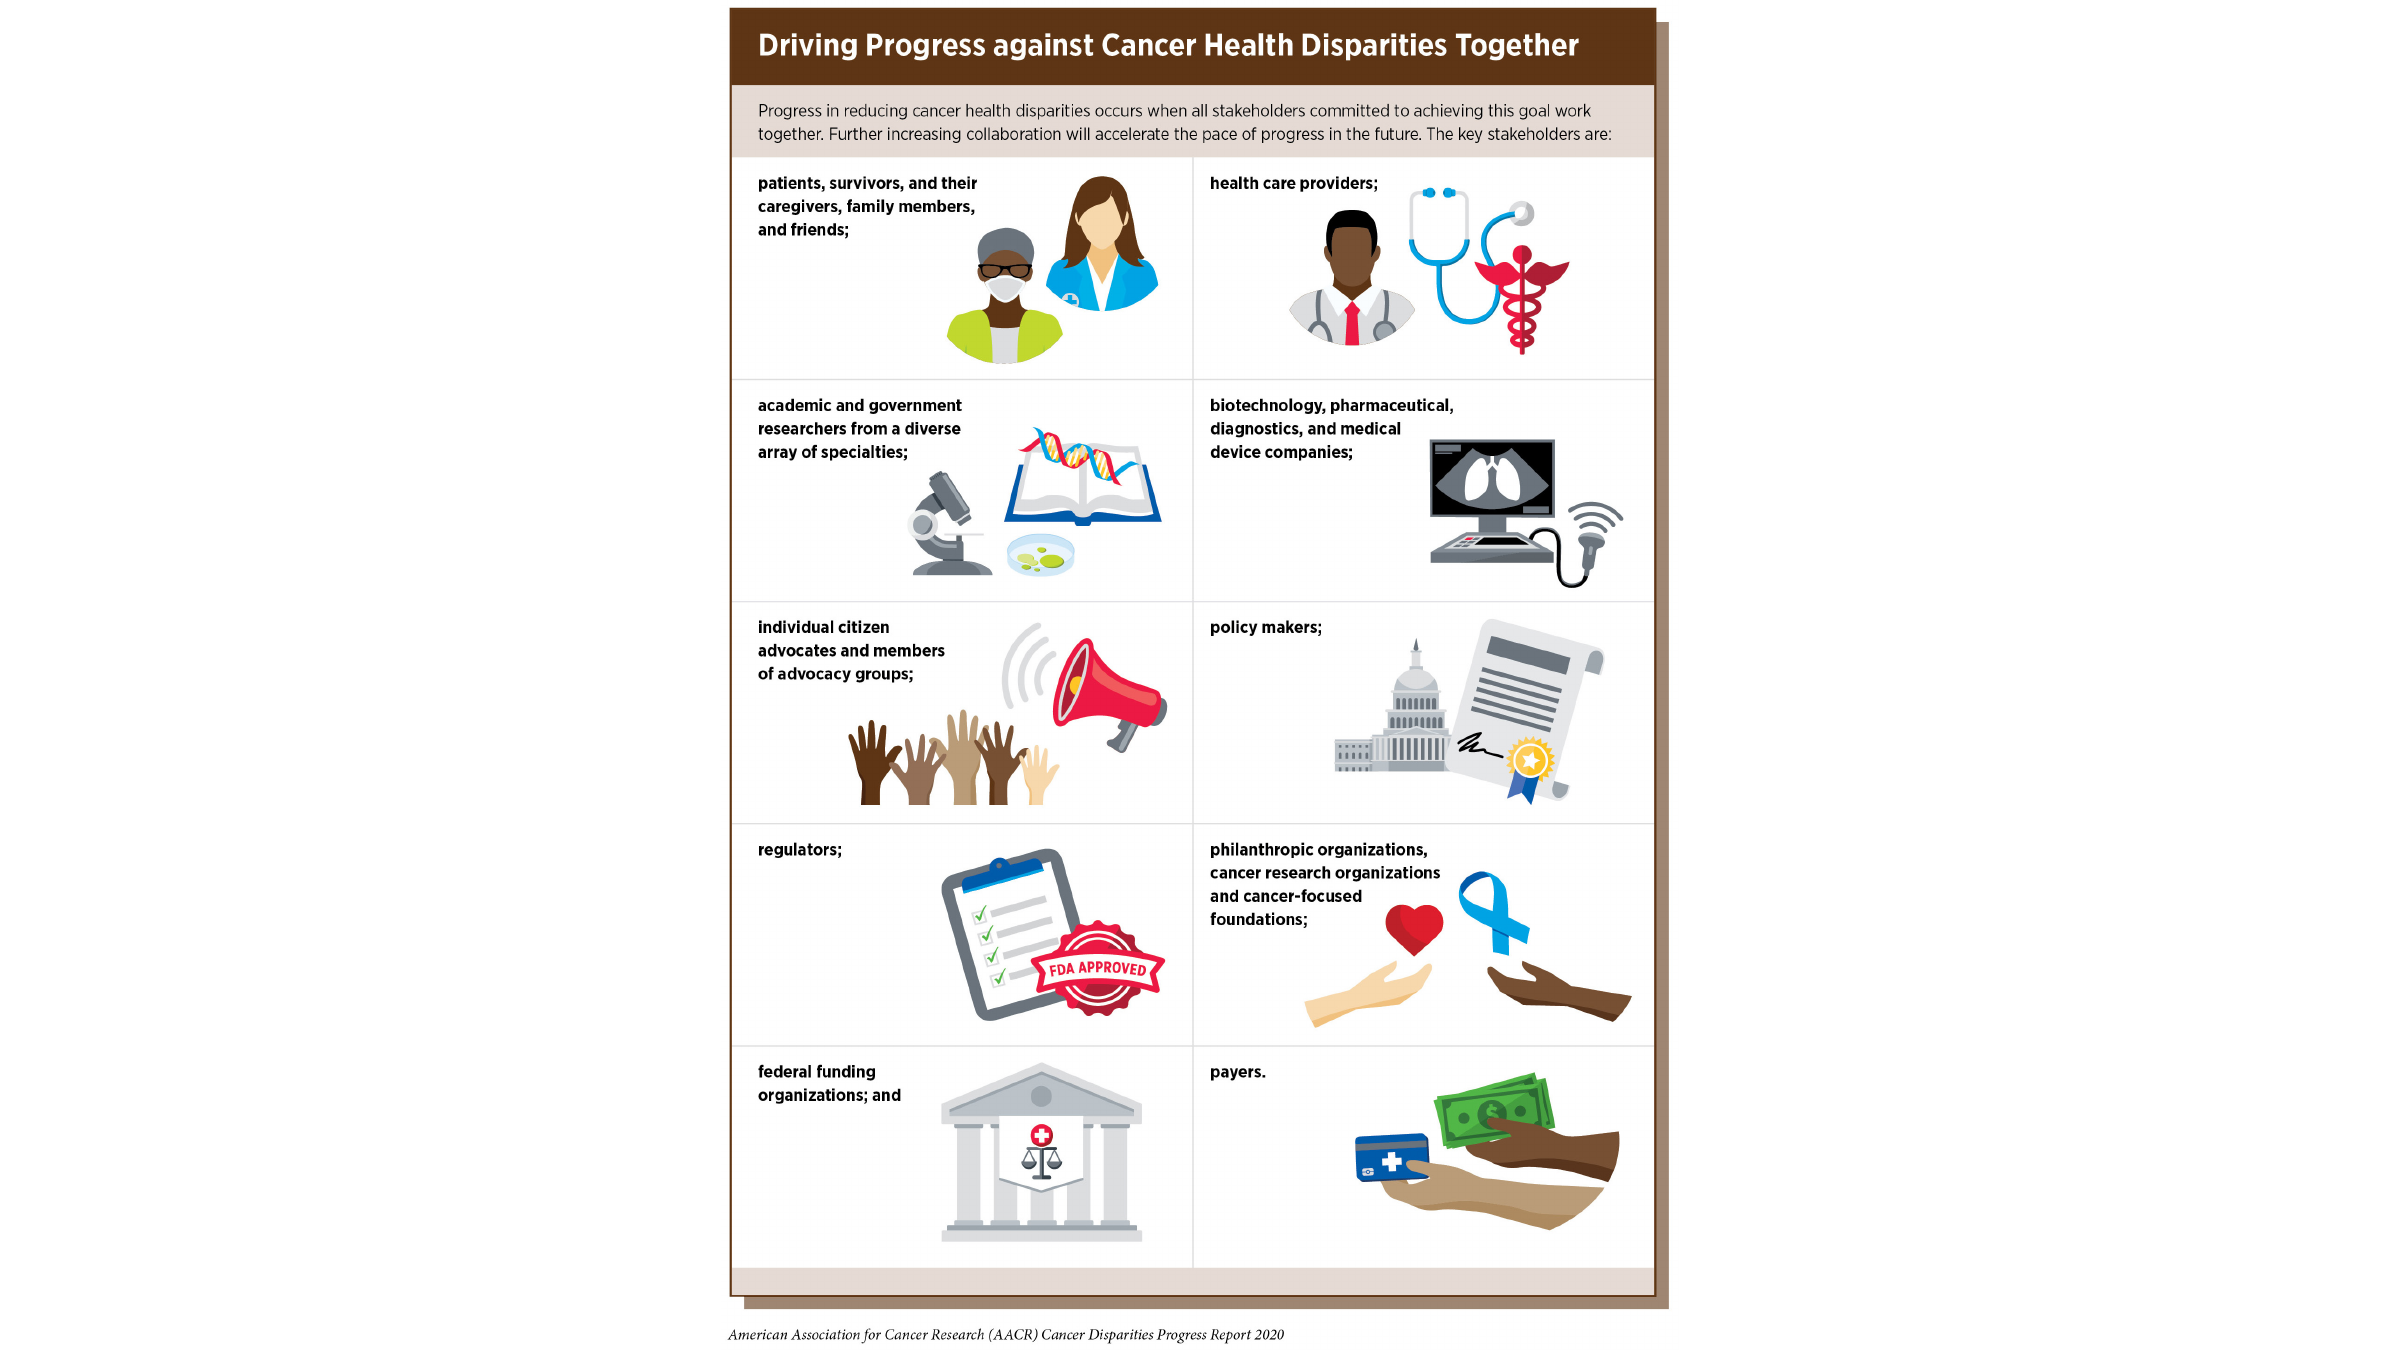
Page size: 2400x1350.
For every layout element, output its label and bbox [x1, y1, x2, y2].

picture [721, 0, 1679, 1350]
